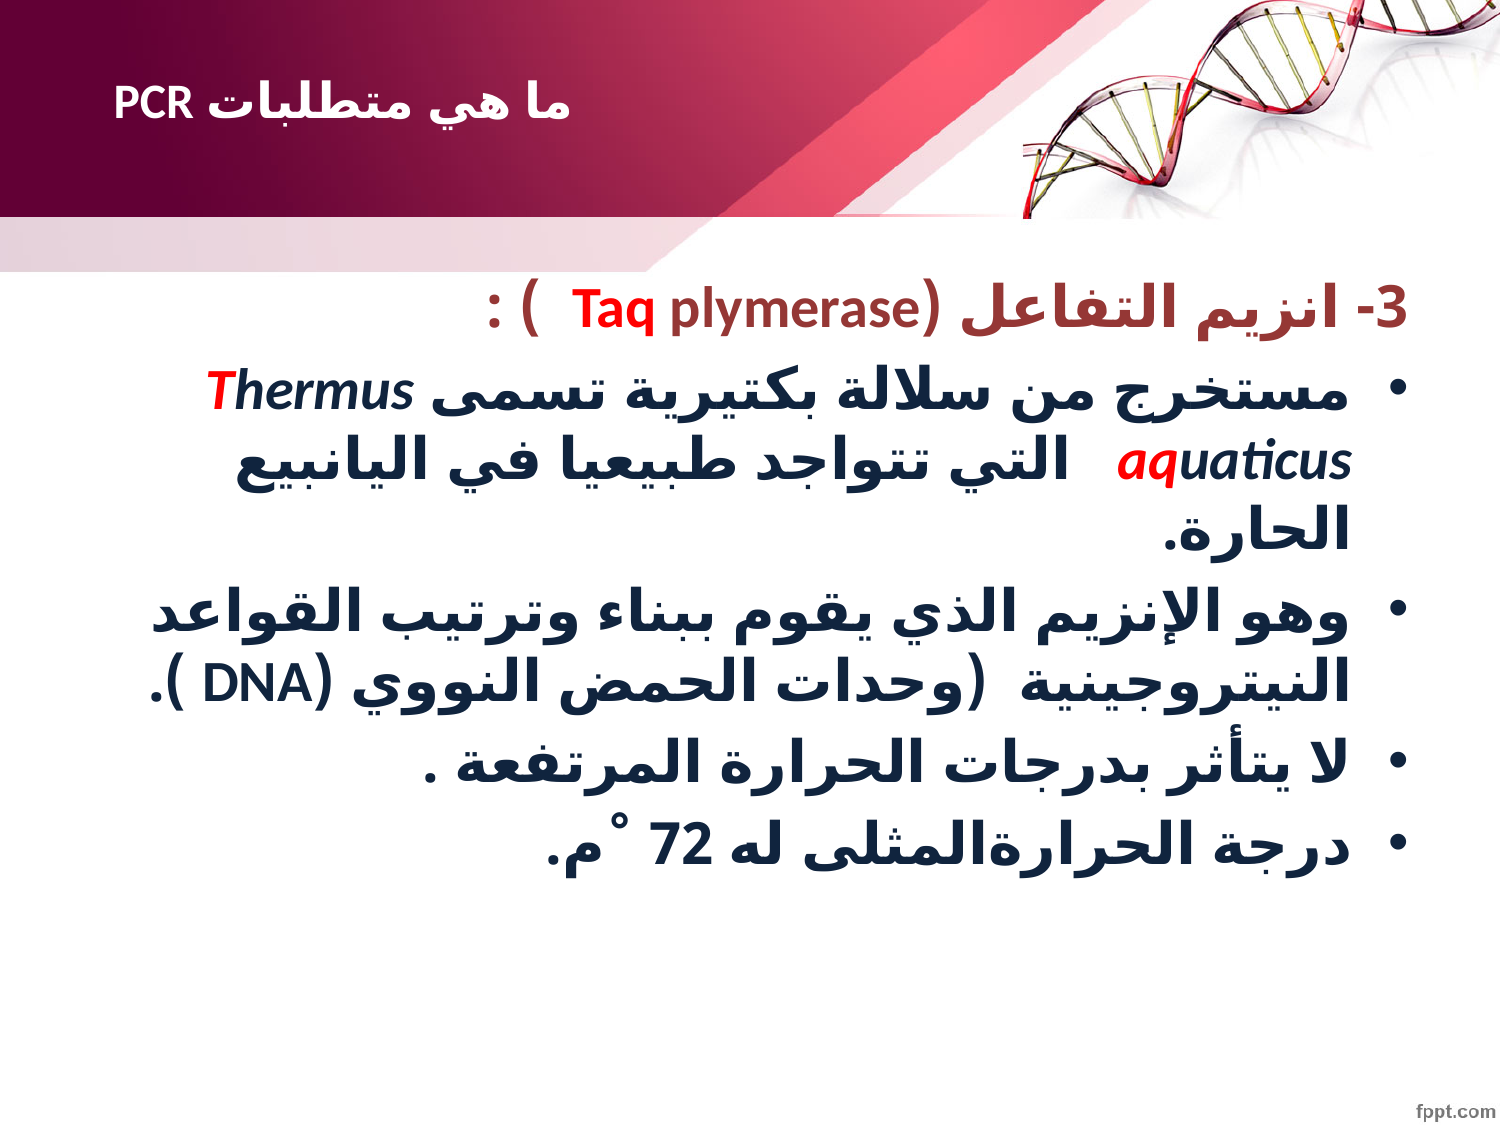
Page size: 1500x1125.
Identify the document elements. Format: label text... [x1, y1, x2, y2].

title ما هي متطلبات PCR [98, 61, 1449, 137]
picture [0, 0, 1500, 1125]
list 3- انزيم التفاعل (Taq plymerase ) : مستخرج من سلالة بكتيرية تسمى Thermus aquaticus التي تتواجد طبيعيا في اليانبيع الحارة. وهو الإنزيم الذي يقوم ببناء وترتيب القواعد النيتروجينية (وحدات الحمض النووي (DNA ). لا يتأثر بدرجات الحرارة المرتفعة . درجة الحرارةالمثلى له 72 ˚م. [73, 261, 1424, 905]
